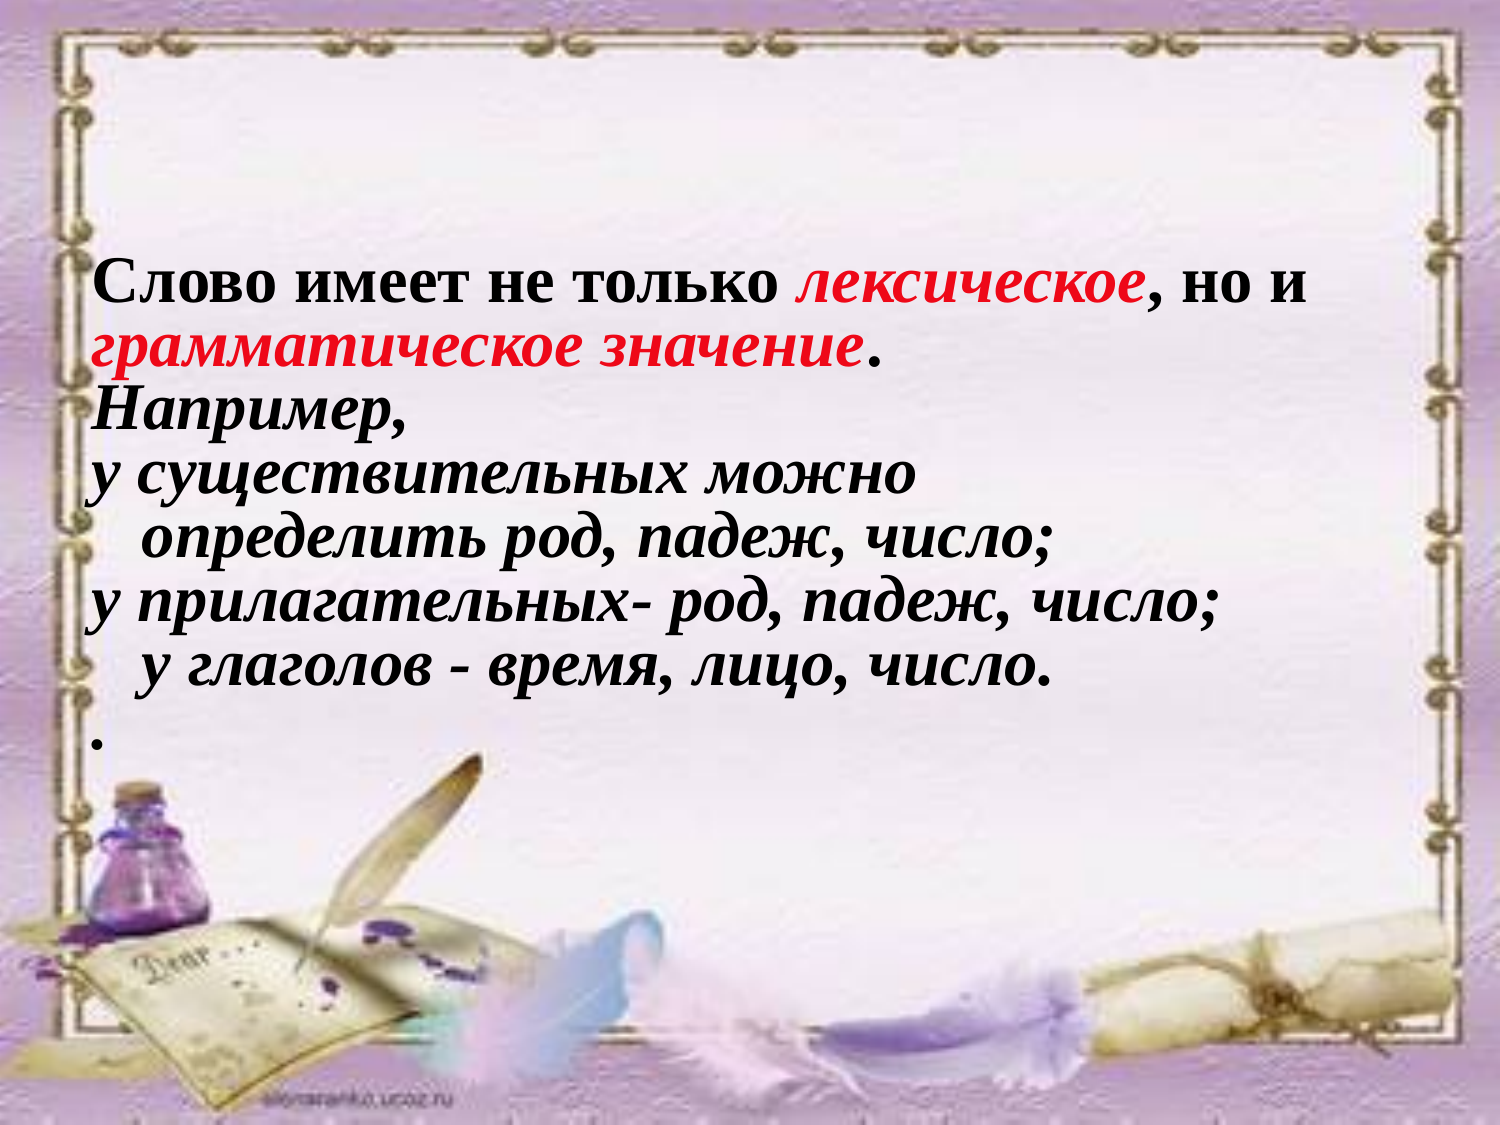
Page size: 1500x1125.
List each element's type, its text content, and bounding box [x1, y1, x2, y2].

text_box Слово имеет не только лексическое, но и грамматическое значение. Например, у существительных можно определить род, падеж, число; у прилагательных- род, падеж, число; у глаголов - время, лицо, число. . [76, 243, 1412, 770]
picture [0, 0, 1500, 1125]
